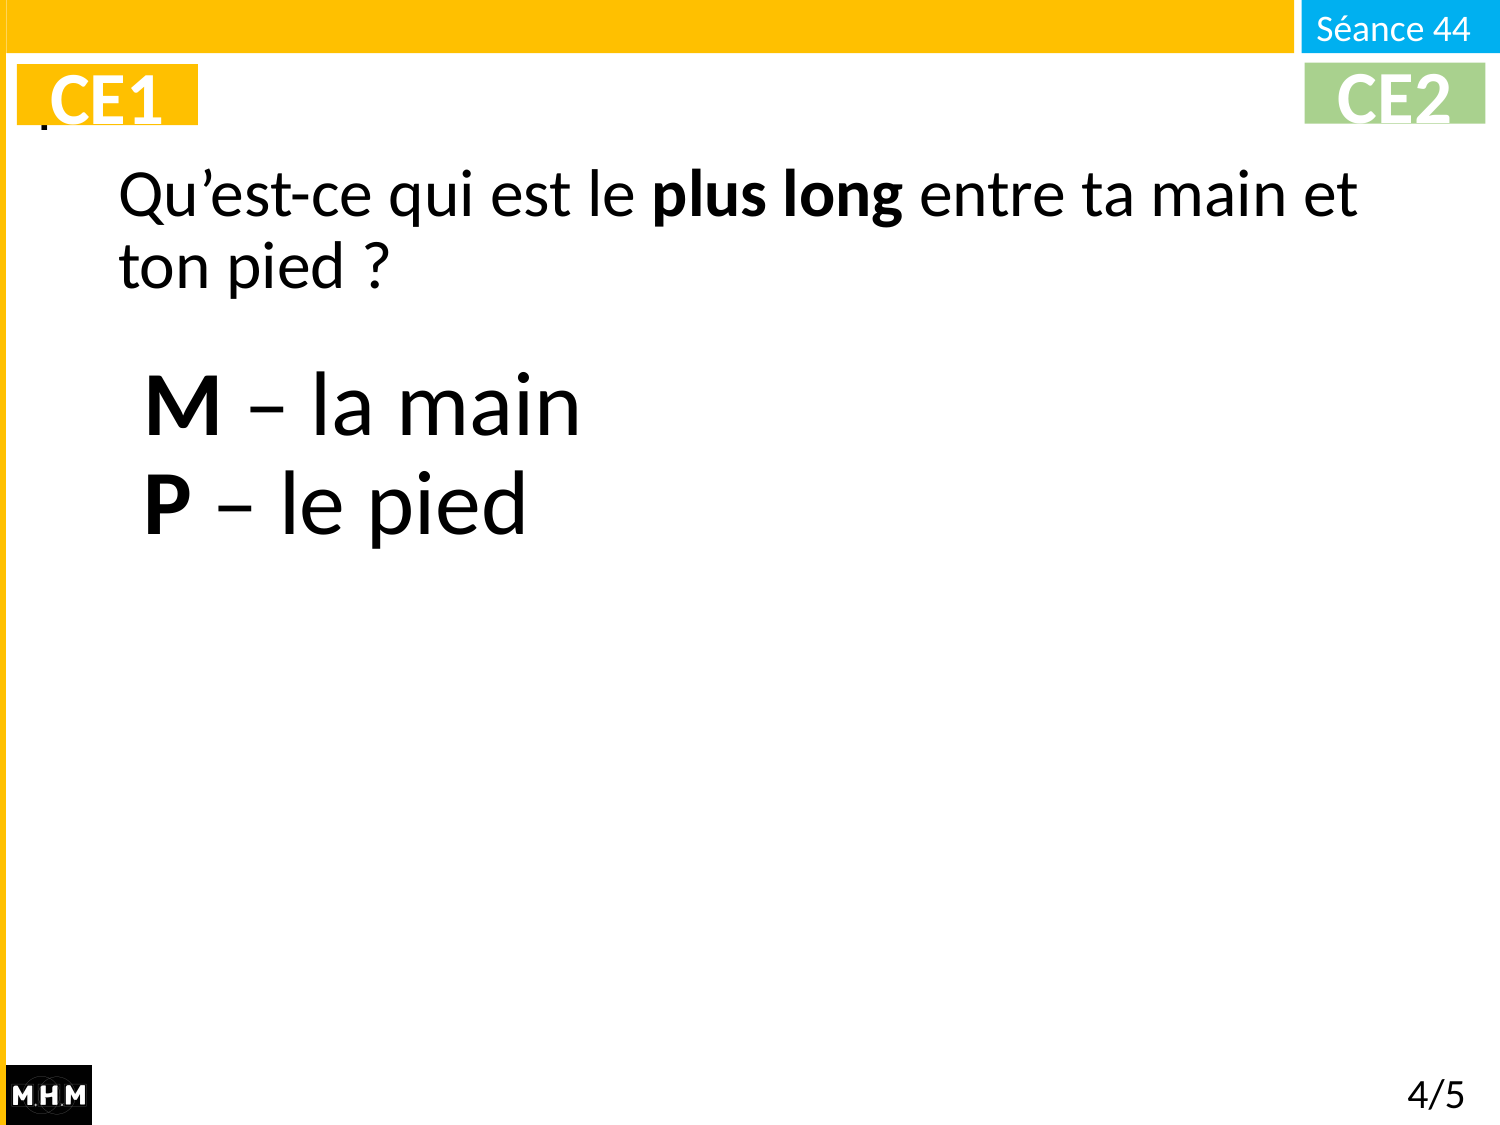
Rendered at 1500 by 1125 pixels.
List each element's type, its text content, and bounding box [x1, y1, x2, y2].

text_box CE1 [16, 63, 199, 126]
title Qu’est-ce qui est le plus long entre ta main et ton pied ? [103, 149, 1397, 312]
text_box M – la main P – le pied [128, 348, 1455, 563]
picture [6, 1065, 92, 1125]
text_box CE2 [1303, 62, 1487, 125]
list 4/5 [1373, 1064, 1500, 1125]
